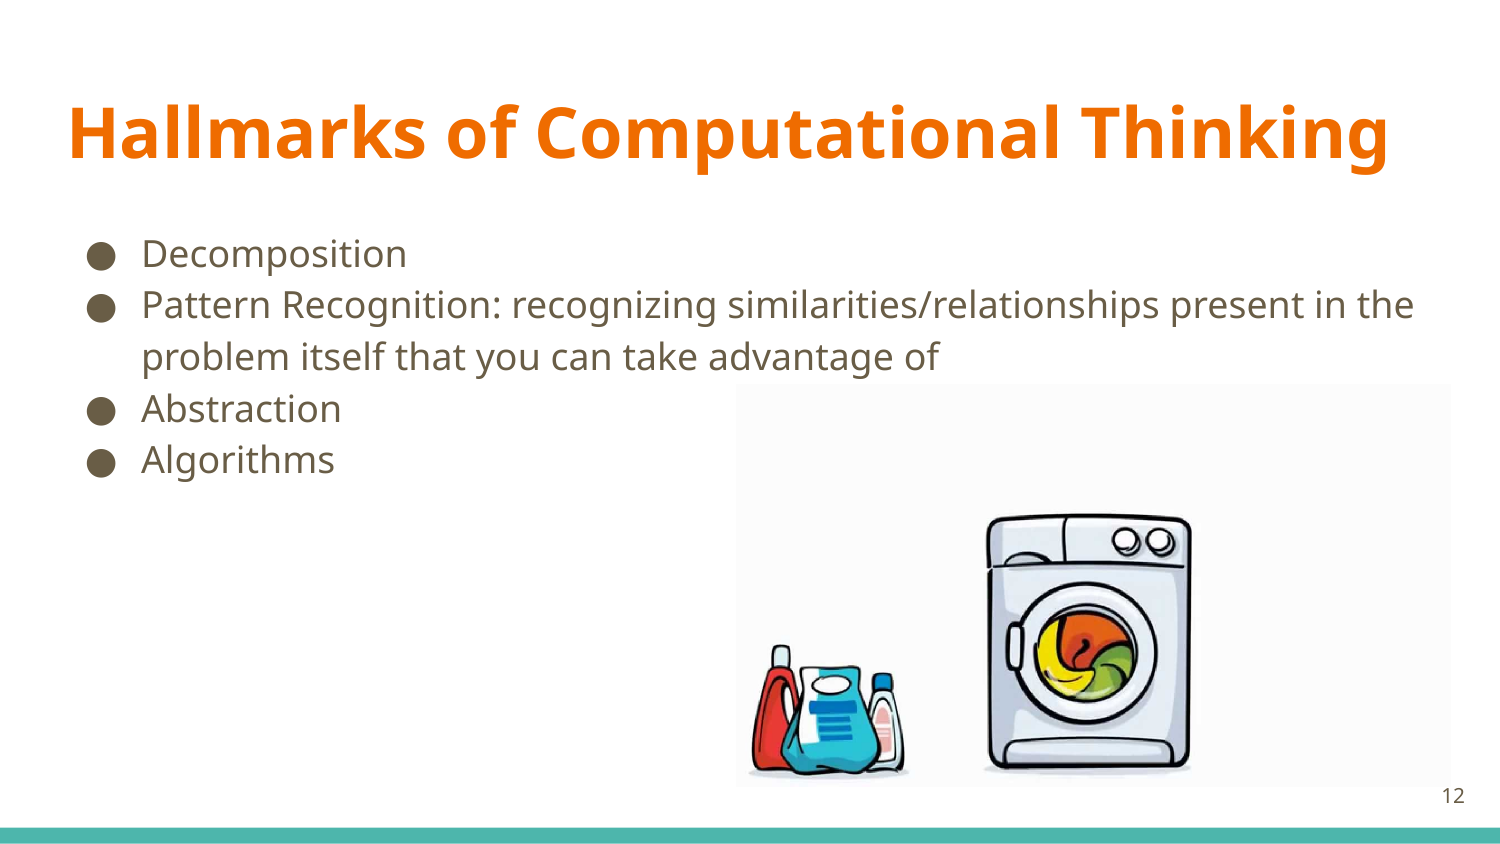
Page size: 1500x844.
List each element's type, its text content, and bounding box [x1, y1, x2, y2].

slide_number ‹#› [1389, 764, 1480, 830]
picture [735, 384, 1451, 787]
list Decomposition Pattern Recognition: recognizing similarities/relationships present in the problem itself that you can take advantage of Abstraction Algorithms [51, 207, 1449, 750]
title Hallmarks of Computational Thinking [51, 72, 1449, 189]
